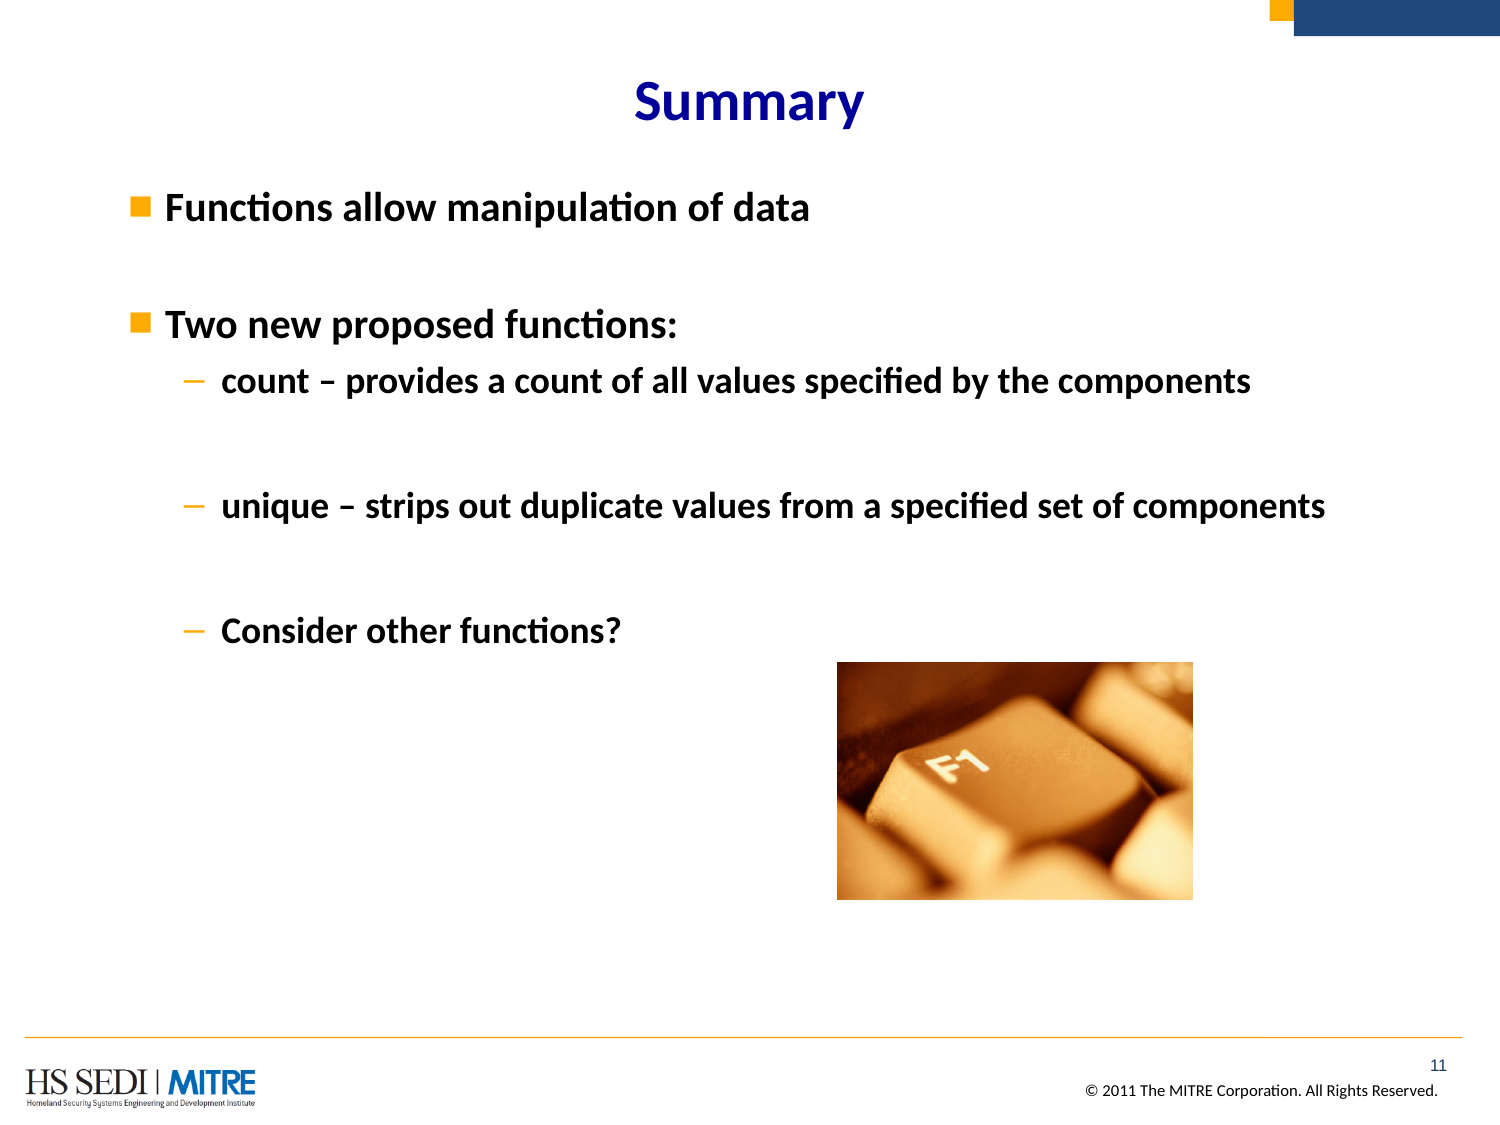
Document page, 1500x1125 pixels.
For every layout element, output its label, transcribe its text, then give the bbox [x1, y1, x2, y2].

picture [837, 662, 1194, 901]
title Summary [43, 62, 1457, 151]
slide_number 11 [1374, 1049, 1463, 1076]
list Functions allow manipulation of data Two new proposed functions: count – provides a count of all values specified by the components unique – strips out duplicate values from a specified set of components Consider other functions? [112, 180, 1387, 1024]
picture [20, 1058, 271, 1122]
